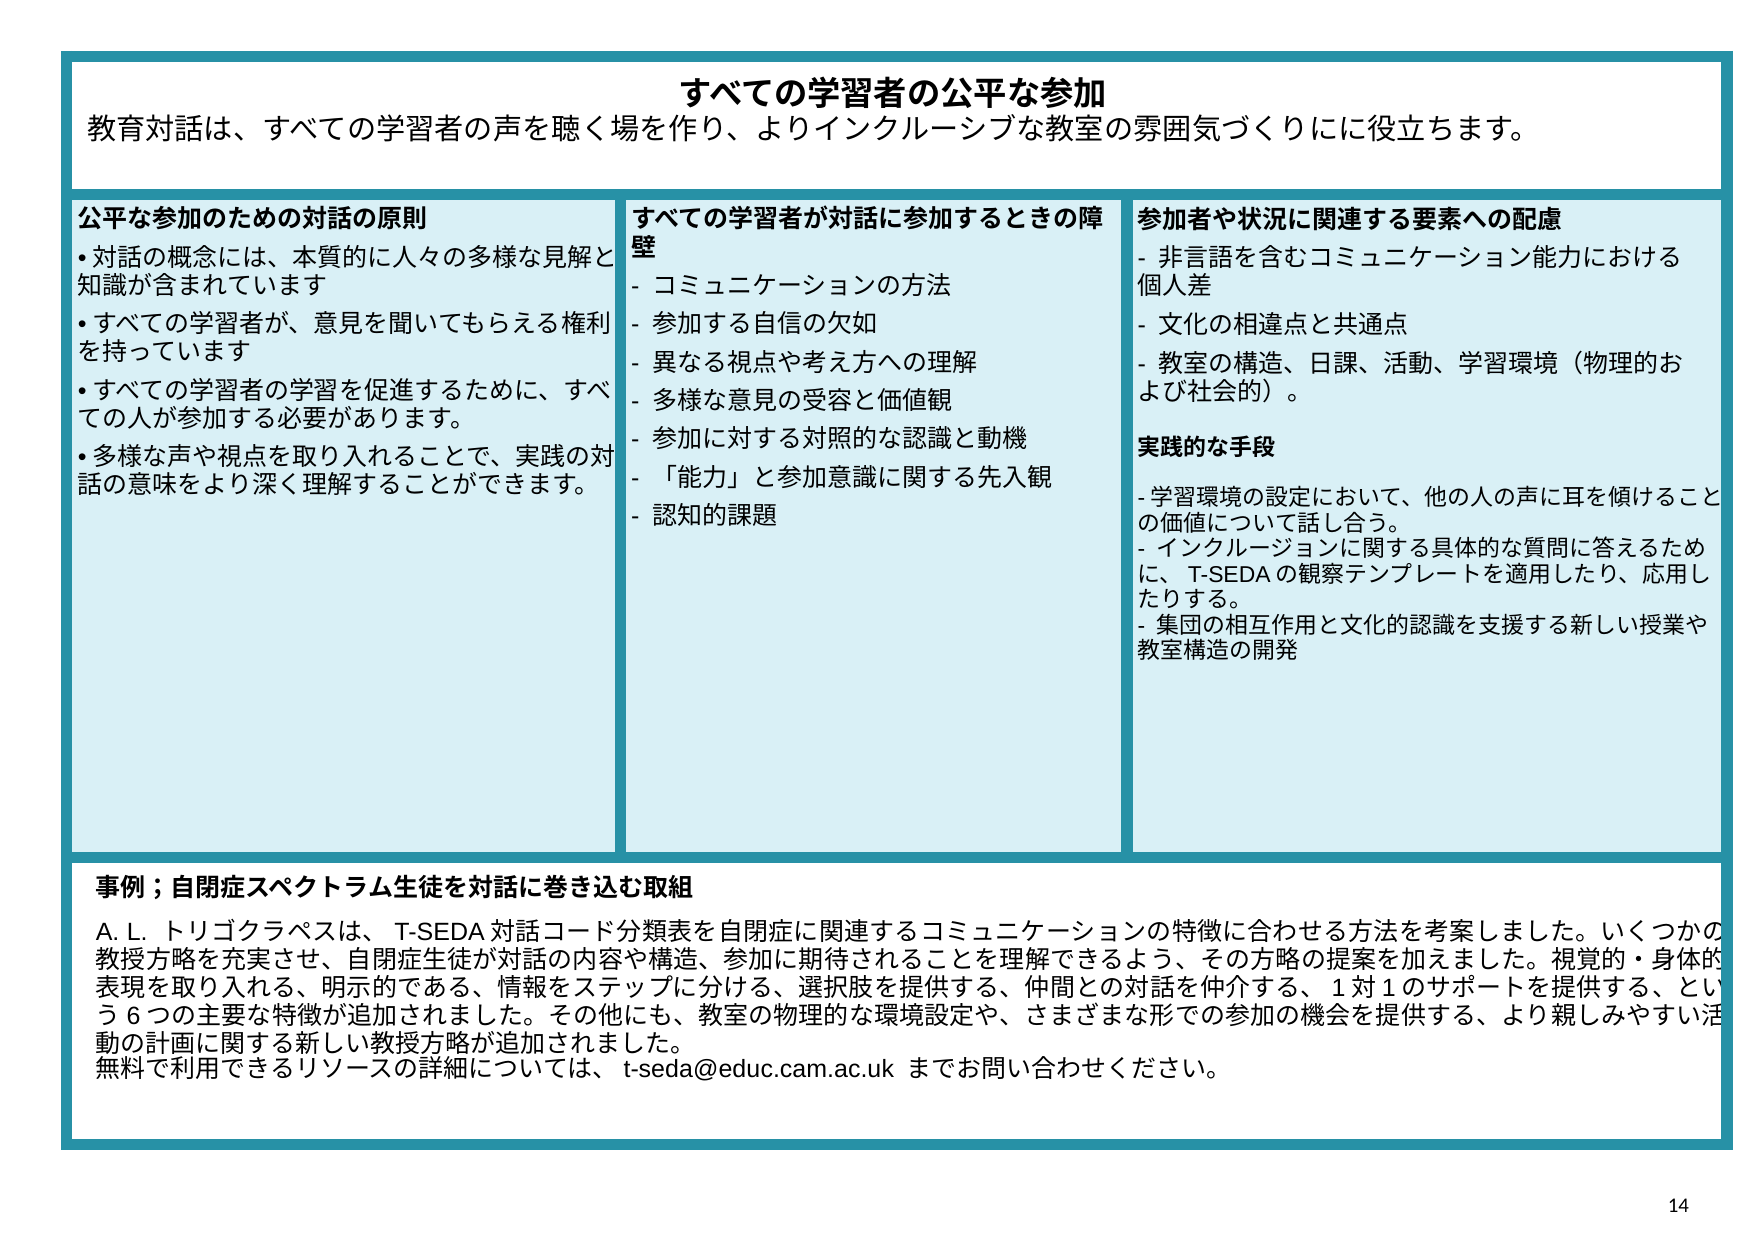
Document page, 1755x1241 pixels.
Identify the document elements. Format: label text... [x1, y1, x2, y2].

table_cell 参加者や状況に関連する要素への配慮 - 非言語を含むコミュニケーション能力における個人差 - 文化の相違点と共通点 - 教室の構造、日課、活動、学習環境（物理的および社会的）。 実践的な手段 -学習環境の設定において、他の人の声に耳を傾けることの価値について話し合う。 - インクルージョンに関する具体的な質問に答えるために、T-SEDAの観察テンプレートを適用したり、応用したりする。 - 集団の相互作用と文化的認識を支援する新しい授業や教室構造の開発 [1133, 200, 1721, 852]
table_cell すべての学習者が対話に参加するときの障壁 - コミュニケーションの方法 - 参加する自信の欠如 - 異なる視点や考え方への理解 - 多様な意見の受容と価値観 - 参加に対する対照的な認識と動機 - 「能力」と参加意識に関する先入観 - 認知的課題 [626, 200, 1121, 852]
table_header すべての学習者の公平な参加 教育対話は、すべての学習者の声を聴く場を作り、よりインクルーシブな教室の雰囲気づくりにに役立ちます。 [72, 62, 1721, 189]
slide_number 14 [1661, 1189, 1698, 1241]
table_cell 事例；自閉症スペクトラム生徒を対話に巻き込む取組 A. L. トリゴクラペスは、T-SEDA対話コード分類表を自閉症に関連するコミュニケーションの特徴に合わせる方法を考案しました。いくつかの教授方略を充実させ、自閉症生徒が対話の内容や構造、参加に期待されることを理解できるよう、その方略の提案を加えました。視覚的・身体的表現を取り入れる、明示的である、情報をステップに分ける、選択肢を提供する、仲間との対話を仲介する、1対1のサポートを提供する、という6つの主要な特徴が追加されました。その他にも、教室の物理的な環境設定や、さまざまな形での参加の機会を提供する、より親しみやすい活動の計画に関する新しい教授方略が追加されました。 無料で利用できるリソースの詳細については、t-seda@educ.cam.ac.uk までお問い合わせください。 [72, 863, 1721, 1139]
table_cell 公平な参加のための対話の原則 •対話の概念には、本質的に人々の多様な見解と知識が含まれています •すべての学習者が、意見を聞いてもらえる権利を持っています •すべての学習者の学習を促進するために、すべての人が参加する必要があります。 •多様な声や視点を取り入れることで、実践の対話の意味をより深く理解することができます。 [72, 200, 615, 852]
